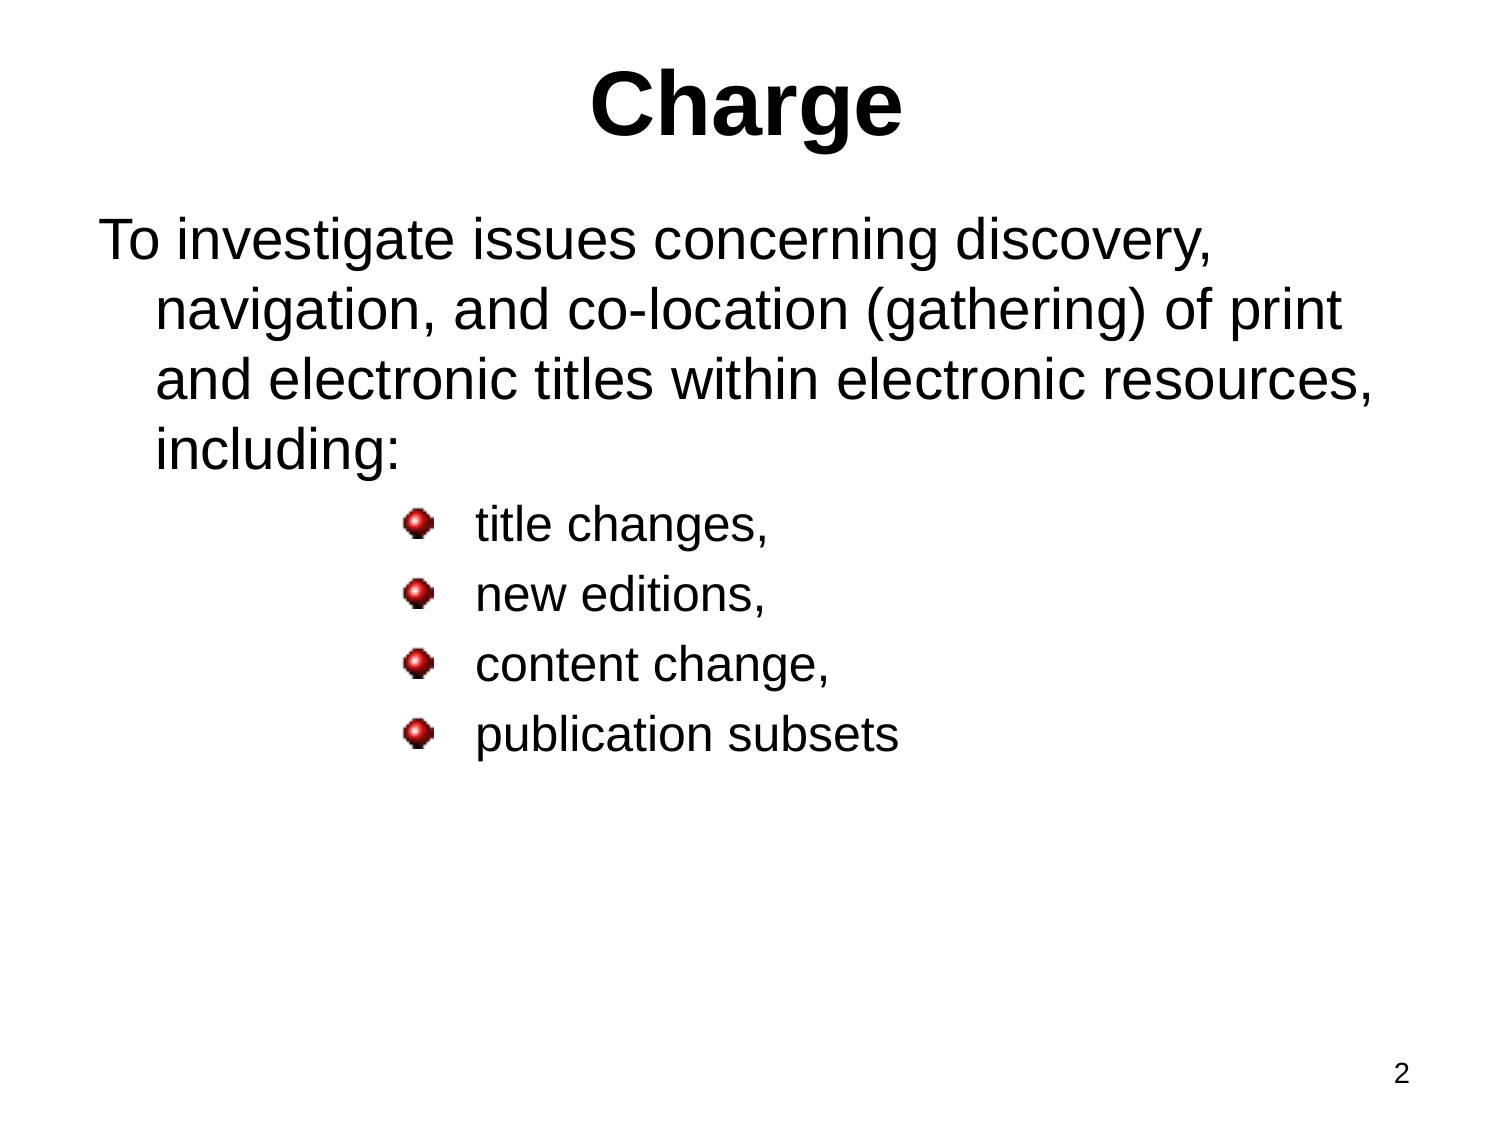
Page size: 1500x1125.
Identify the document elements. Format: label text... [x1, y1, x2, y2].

title Charge [72, 4, 1423, 193]
picture [398, 713, 434, 749]
list To investigate issues concerning discovery, navigation, and co-location (gathering) of print and electronic titles within electronic resources, including: title changes, new editions, content change, publication subsets [83, 193, 1410, 876]
picture [398, 643, 434, 679]
picture [398, 503, 434, 539]
slide_number 2 [1074, 1046, 1426, 1125]
picture [398, 573, 434, 609]
